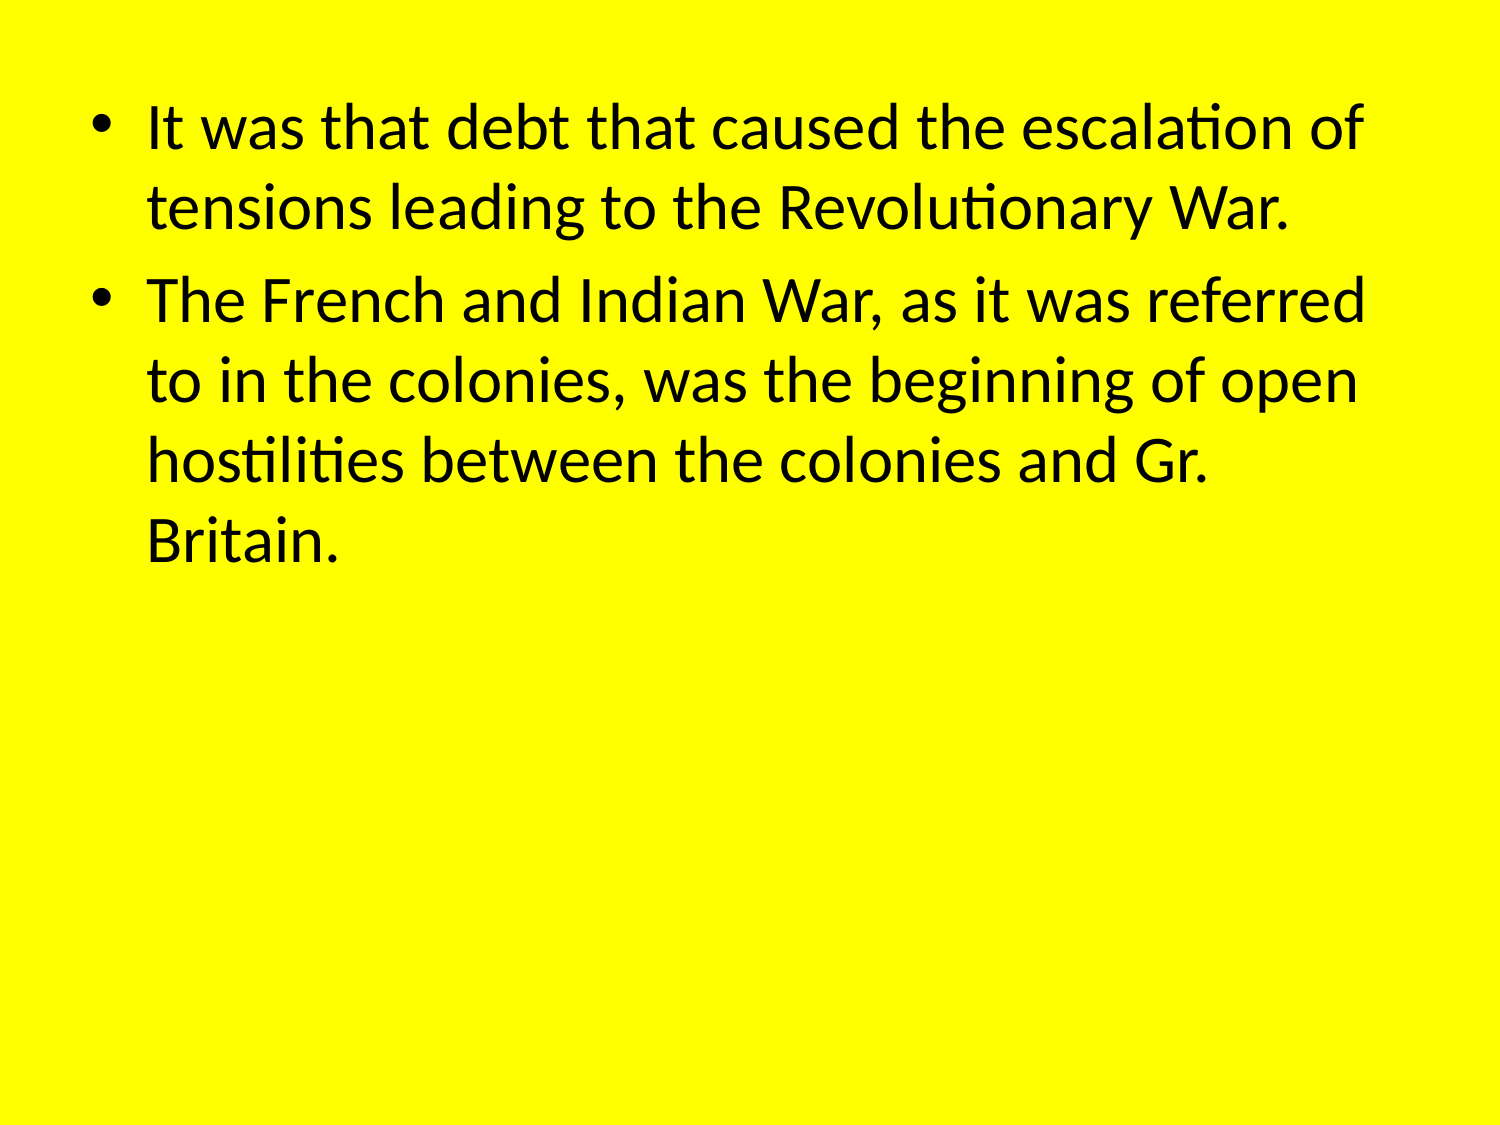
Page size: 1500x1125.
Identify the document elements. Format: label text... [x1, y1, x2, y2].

list It was that debt that caused the escalation of tensions leading to the Revolutionary War. The French and Indian War, as it was referred to in the colonies, was the beginning of open hostilities between the colonies and Gr. Britain. [75, 75, 1425, 1005]
